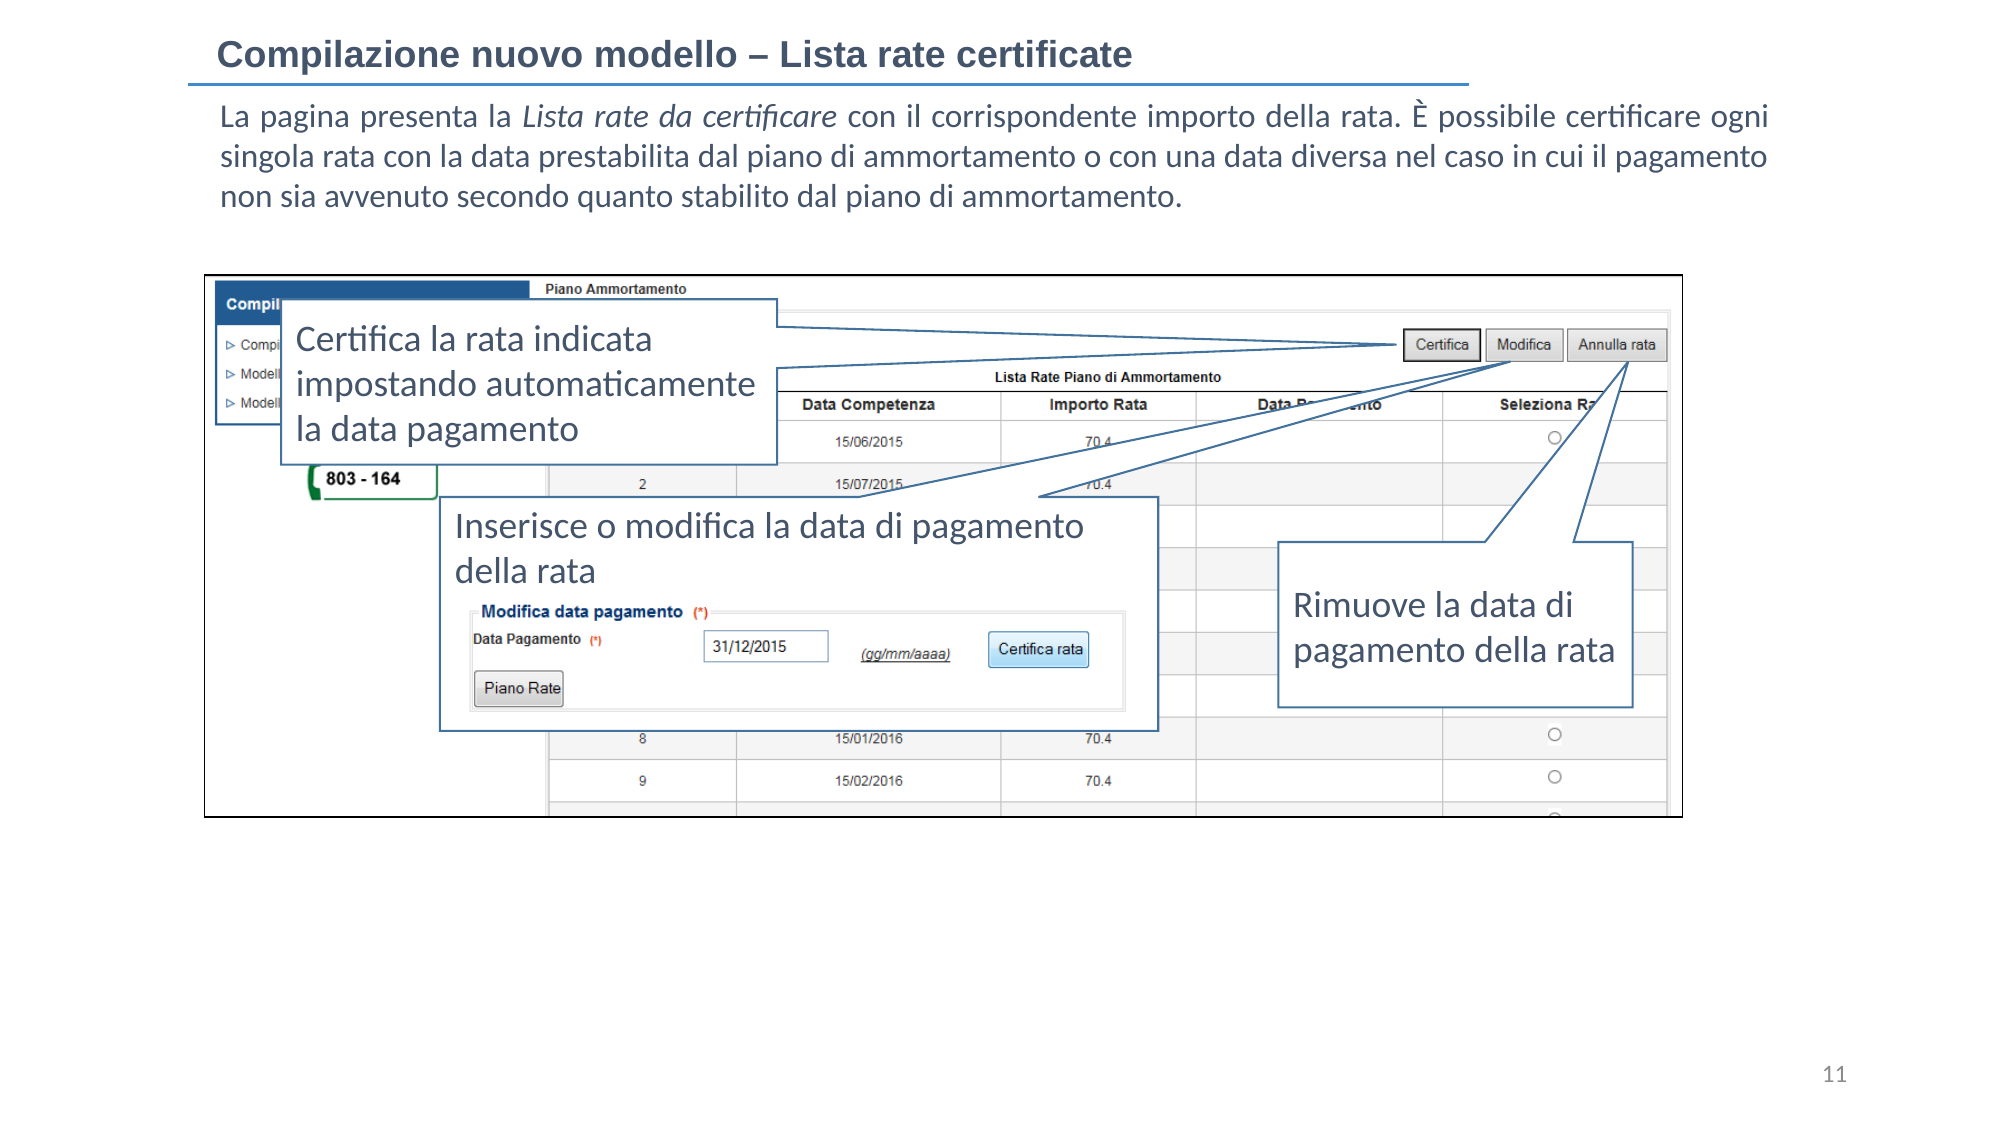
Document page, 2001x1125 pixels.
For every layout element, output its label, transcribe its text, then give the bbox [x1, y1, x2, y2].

text_box La pagina presenta la Lista rate da certificare con il corrispondente importo della rata. È possibile certificare ogni singola rata con la data prestabilita dal piano di ammortamento o con una data diversa nel caso in cui il pagamento non sia avvenuto secondo quanto stabilito dal piano di ammortamento. [205, 87, 1786, 222]
picture [205, 275, 1682, 817]
slide_number 11 [1412, 1042, 1863, 1103]
text_box Compilazione nuovo modello – Lista rate certificate [201, 22, 1149, 83]
